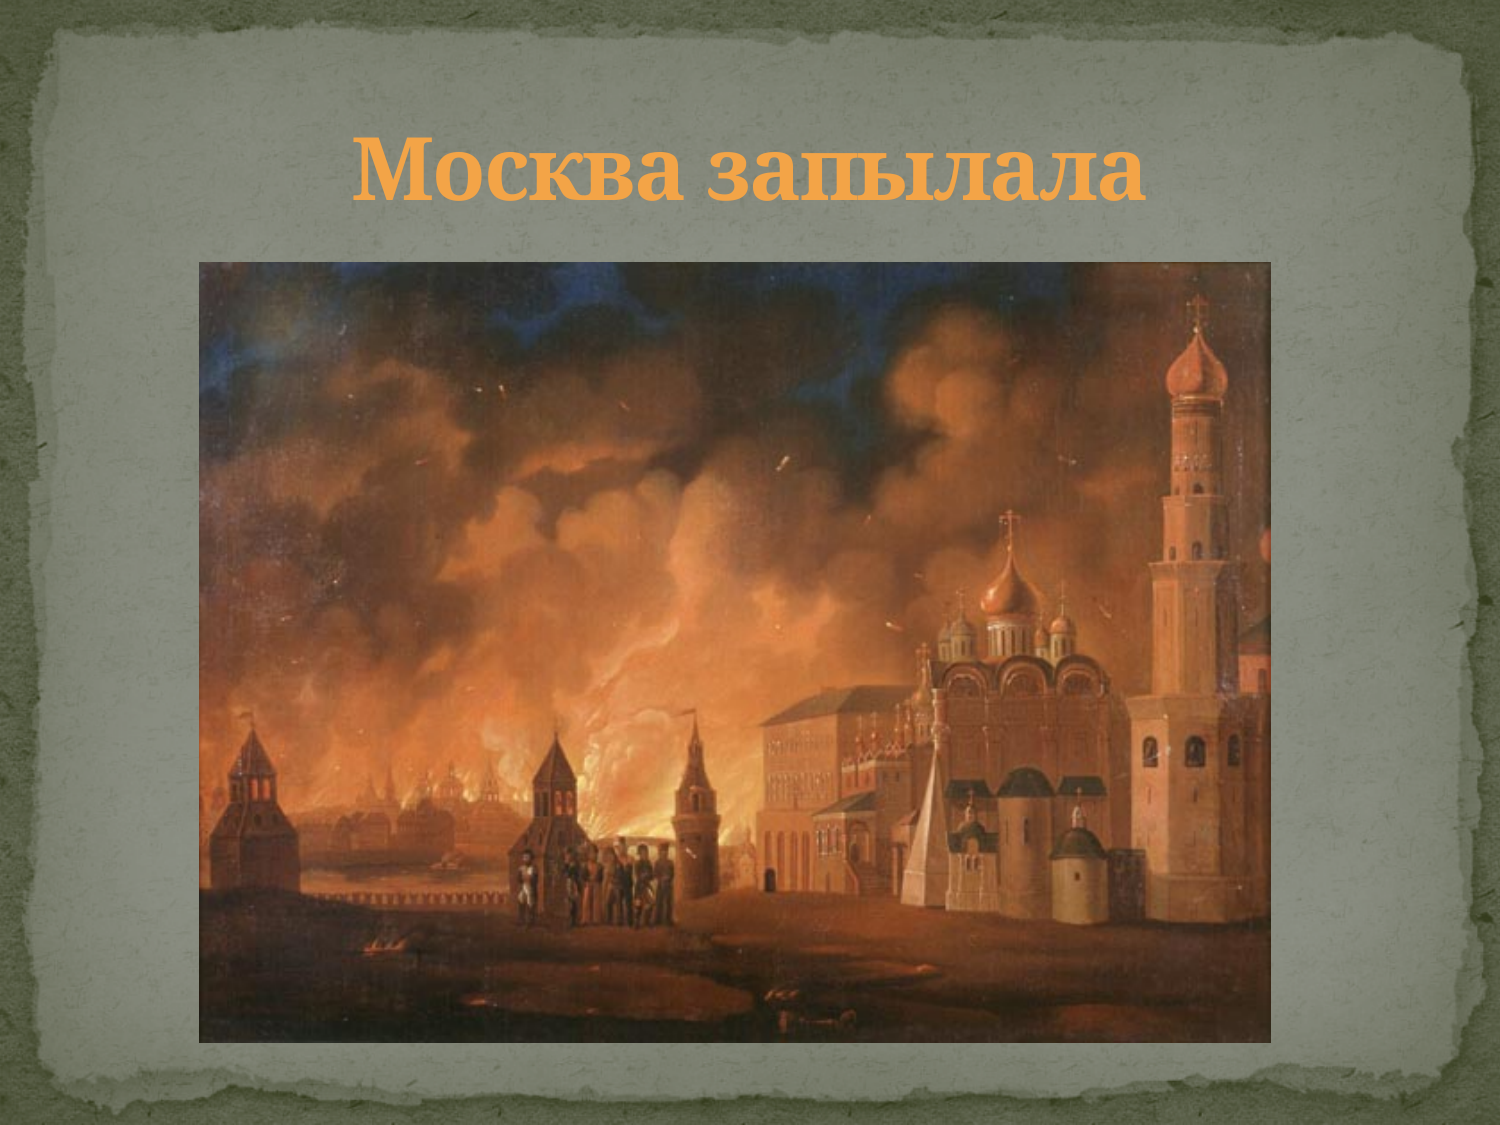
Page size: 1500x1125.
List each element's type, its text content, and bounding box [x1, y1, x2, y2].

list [202, 265, 1269, 1041]
title Москва запылала [74, 24, 1425, 225]
